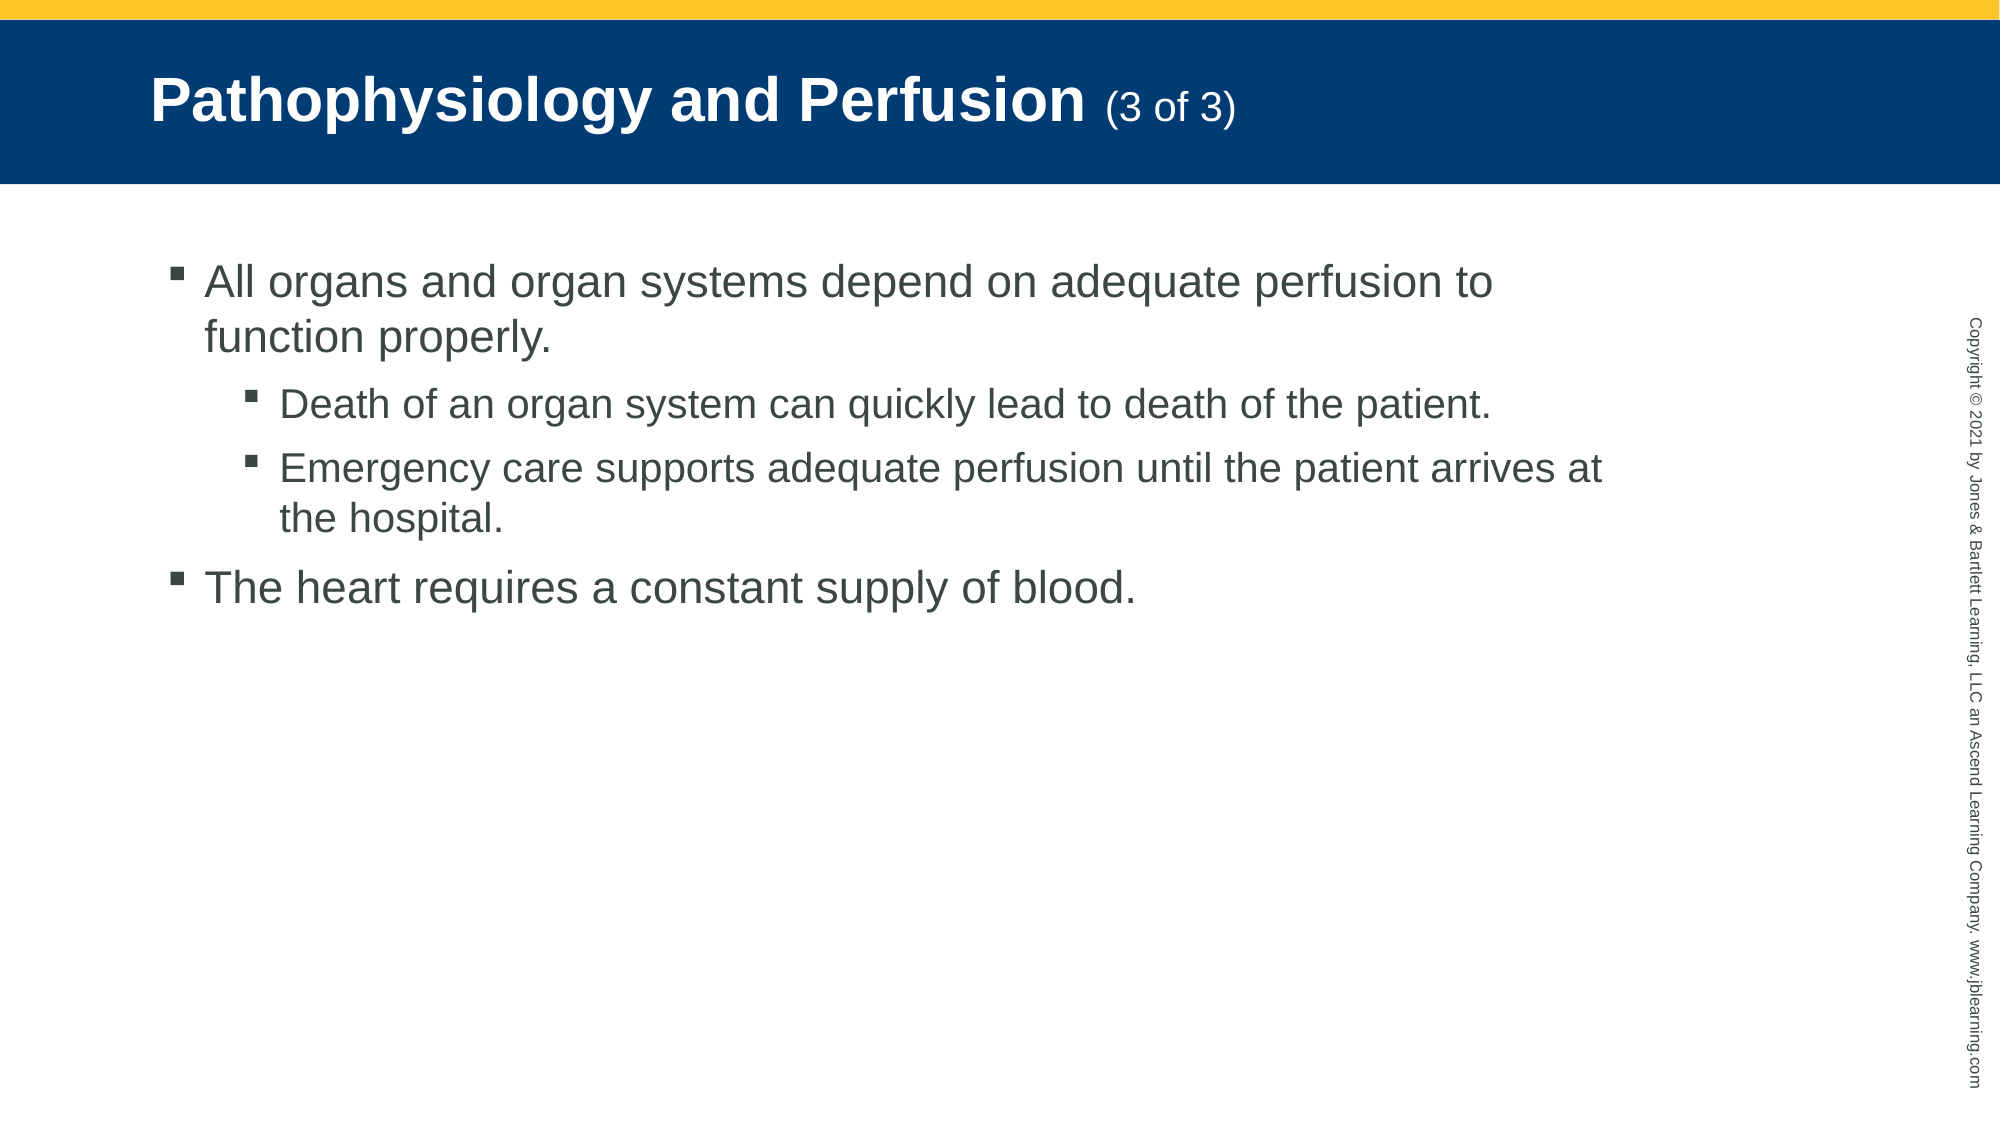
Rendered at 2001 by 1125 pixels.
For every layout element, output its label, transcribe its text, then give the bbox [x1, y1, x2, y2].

list All organs and organ systems depend on adequate perfusion to function properly. Death of an organ system can quickly lead to death of the patient. Emergency care supports adequate perfusion until the patient arrives at the hospital. The heart requires a constant supply of blood. [151, 244, 1653, 1016]
title Pathophysiology and Perfusion (3 of 3) [0, 19, 2000, 185]
